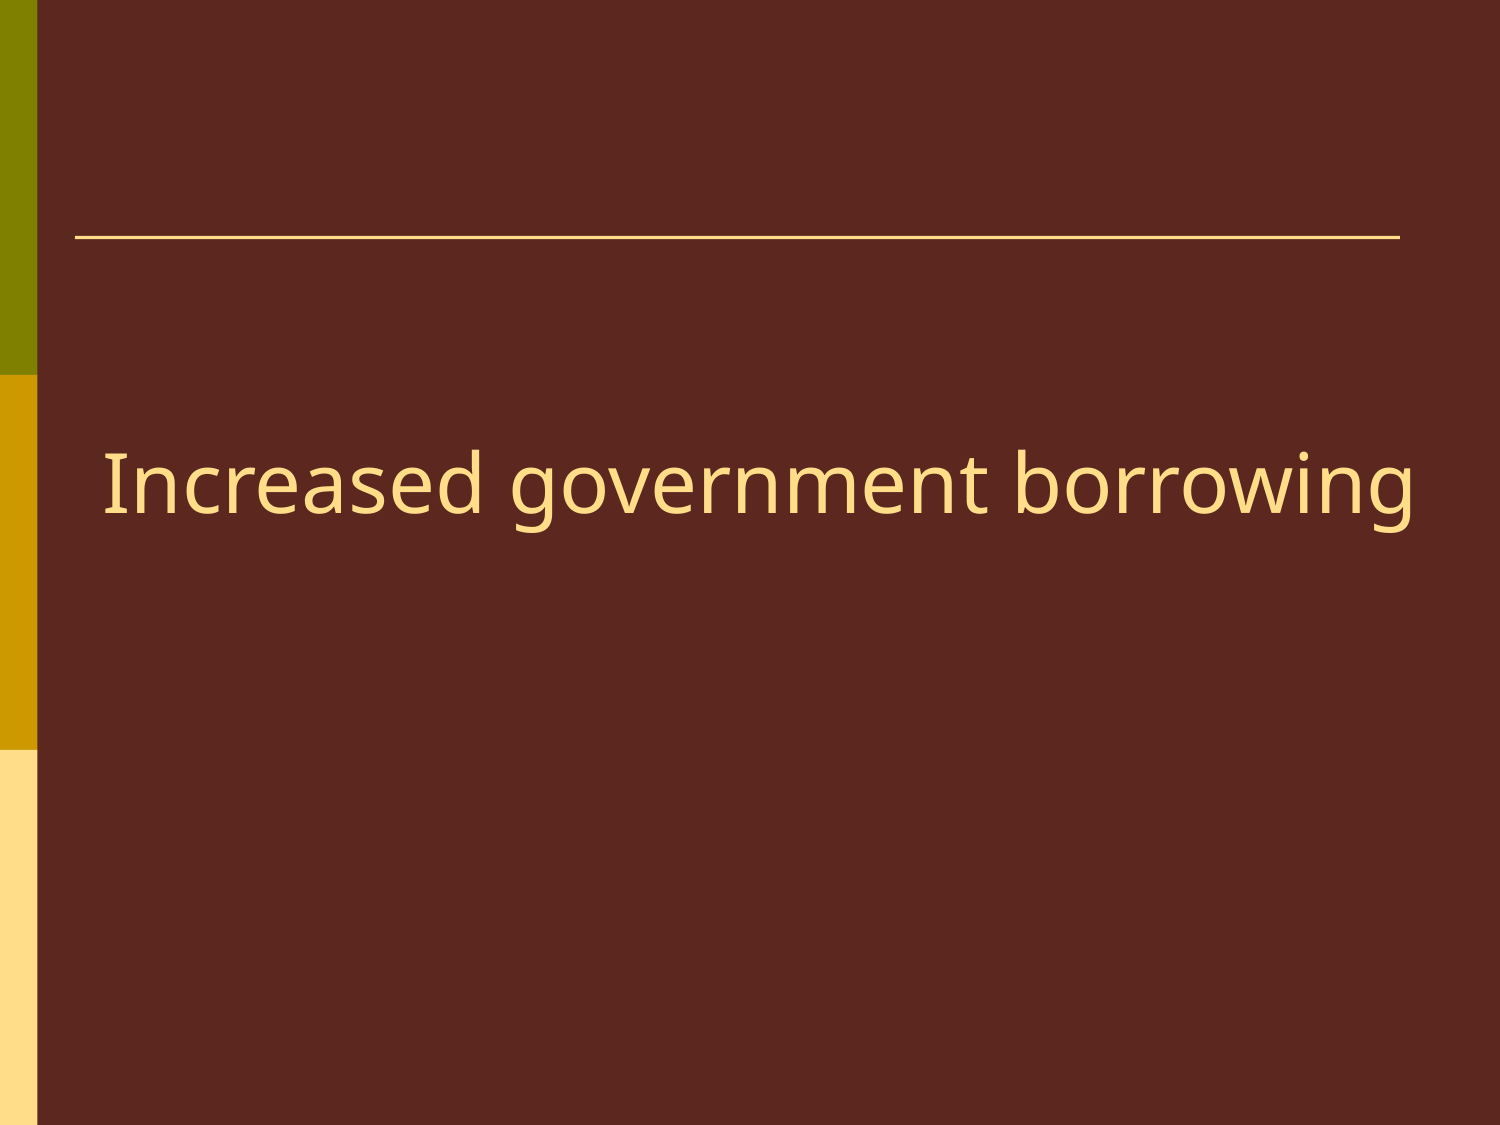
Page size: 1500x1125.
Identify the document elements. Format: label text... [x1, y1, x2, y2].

title Increased government borrowing [87, 350, 1438, 538]
